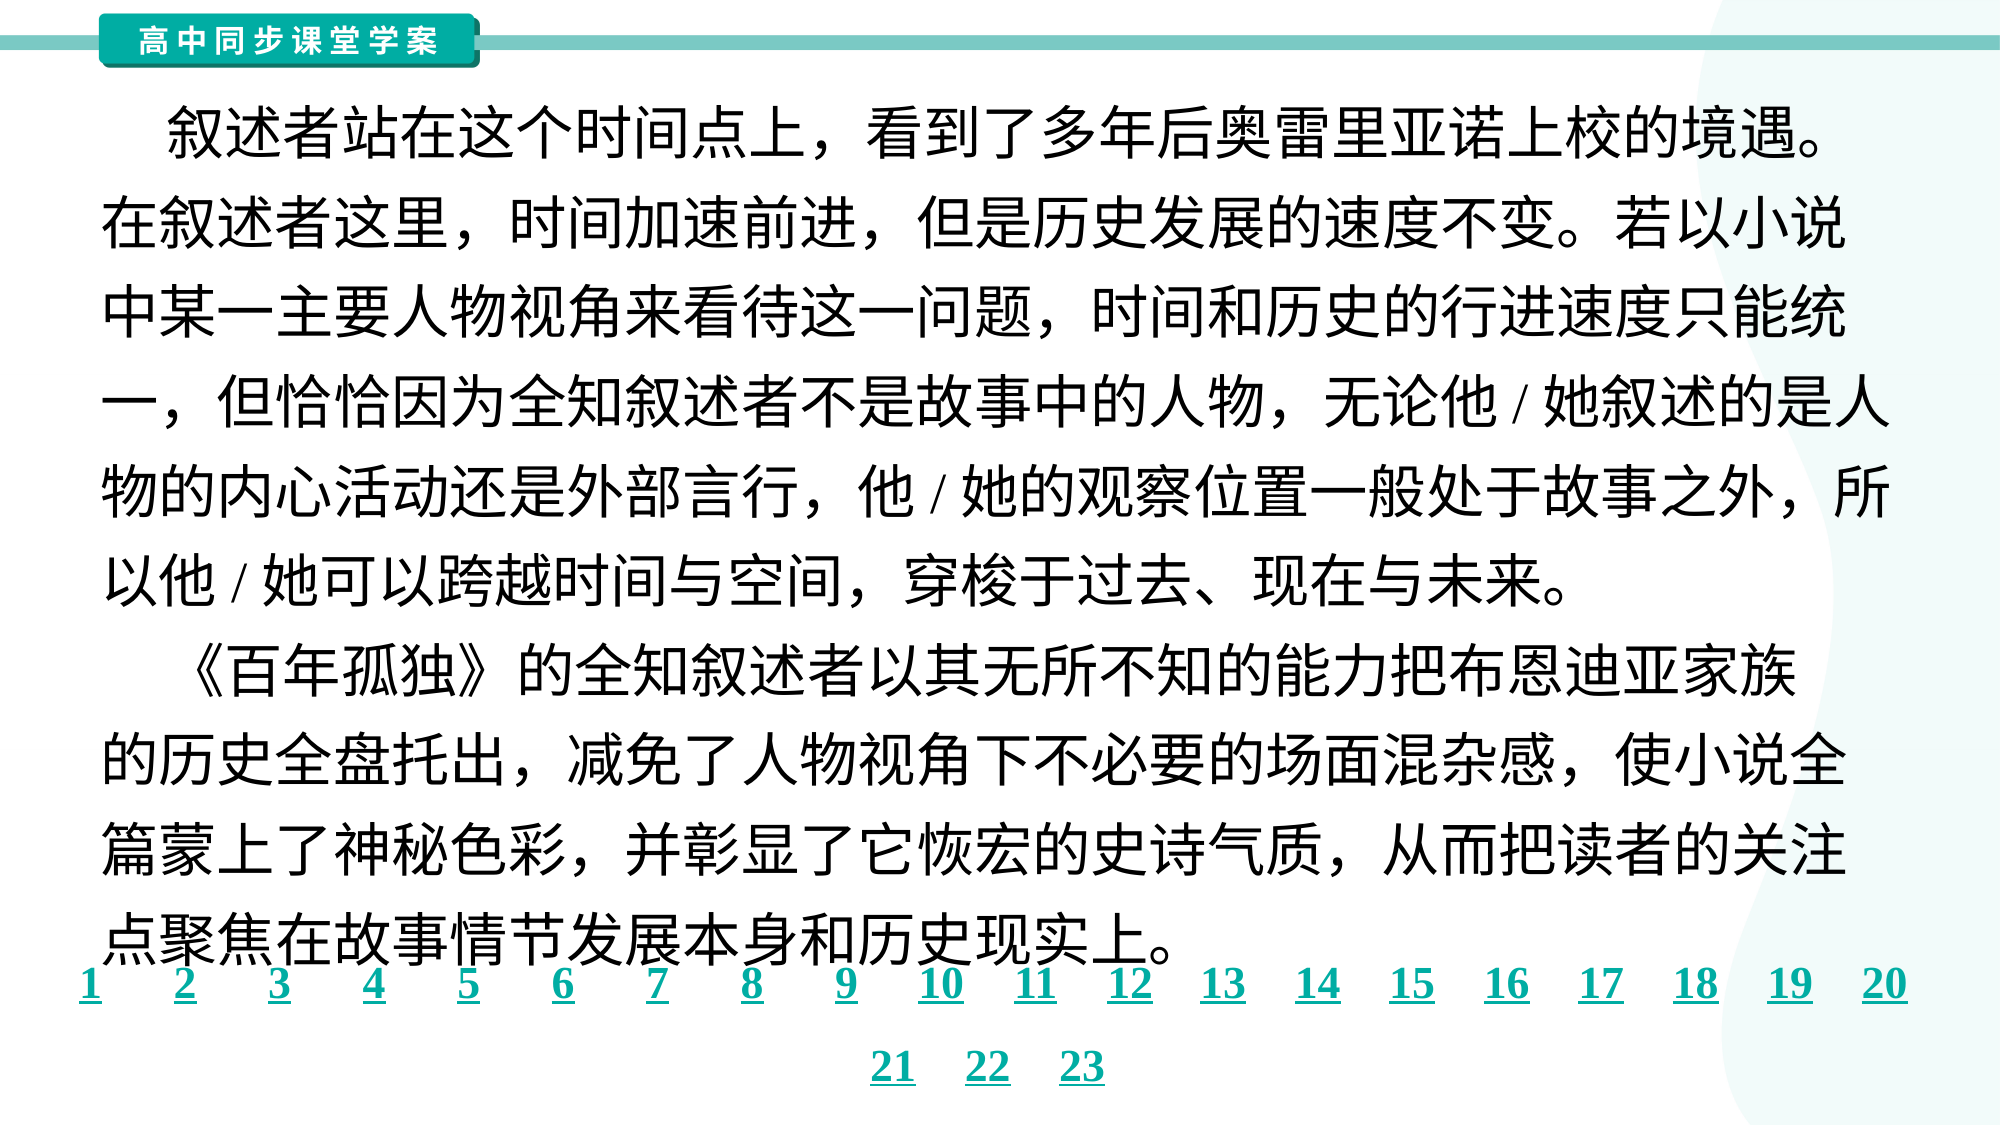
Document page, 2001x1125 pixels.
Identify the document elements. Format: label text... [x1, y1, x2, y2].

picture [0, 0, 2000, 1125]
text_box 叙述者站在这个时间点上，看到了多年后奥雷里亚诺上校的境遇。 在叙述者这里，时间加速前进，但是历史发展的速度不变。若以小说 中某一主要人物视角来看待这一问题，时间和历史的行进速度只能统 一，但恰恰因为全知叙述者不是故事中的人物，无论他/她叙述的是人 物的内心活动还是外部言行，他/她的观察位置一般处于故事之外，所 以他/她可以跨越时间与空间，穿梭于过去、现在与未来。 《百年孤独》的全知叙述者以其无所不知的能力把布恩迪亚家族 的历史全盘托出，减免了人物视角下不必要的场面混杂感，使小说全 篇蒙上了神秘色彩，并彰显了它恢宏的史诗气质，从而把读者的关注 点聚焦在故事情节发展本身和历史现实上。 [100, 76, 1899, 973]
